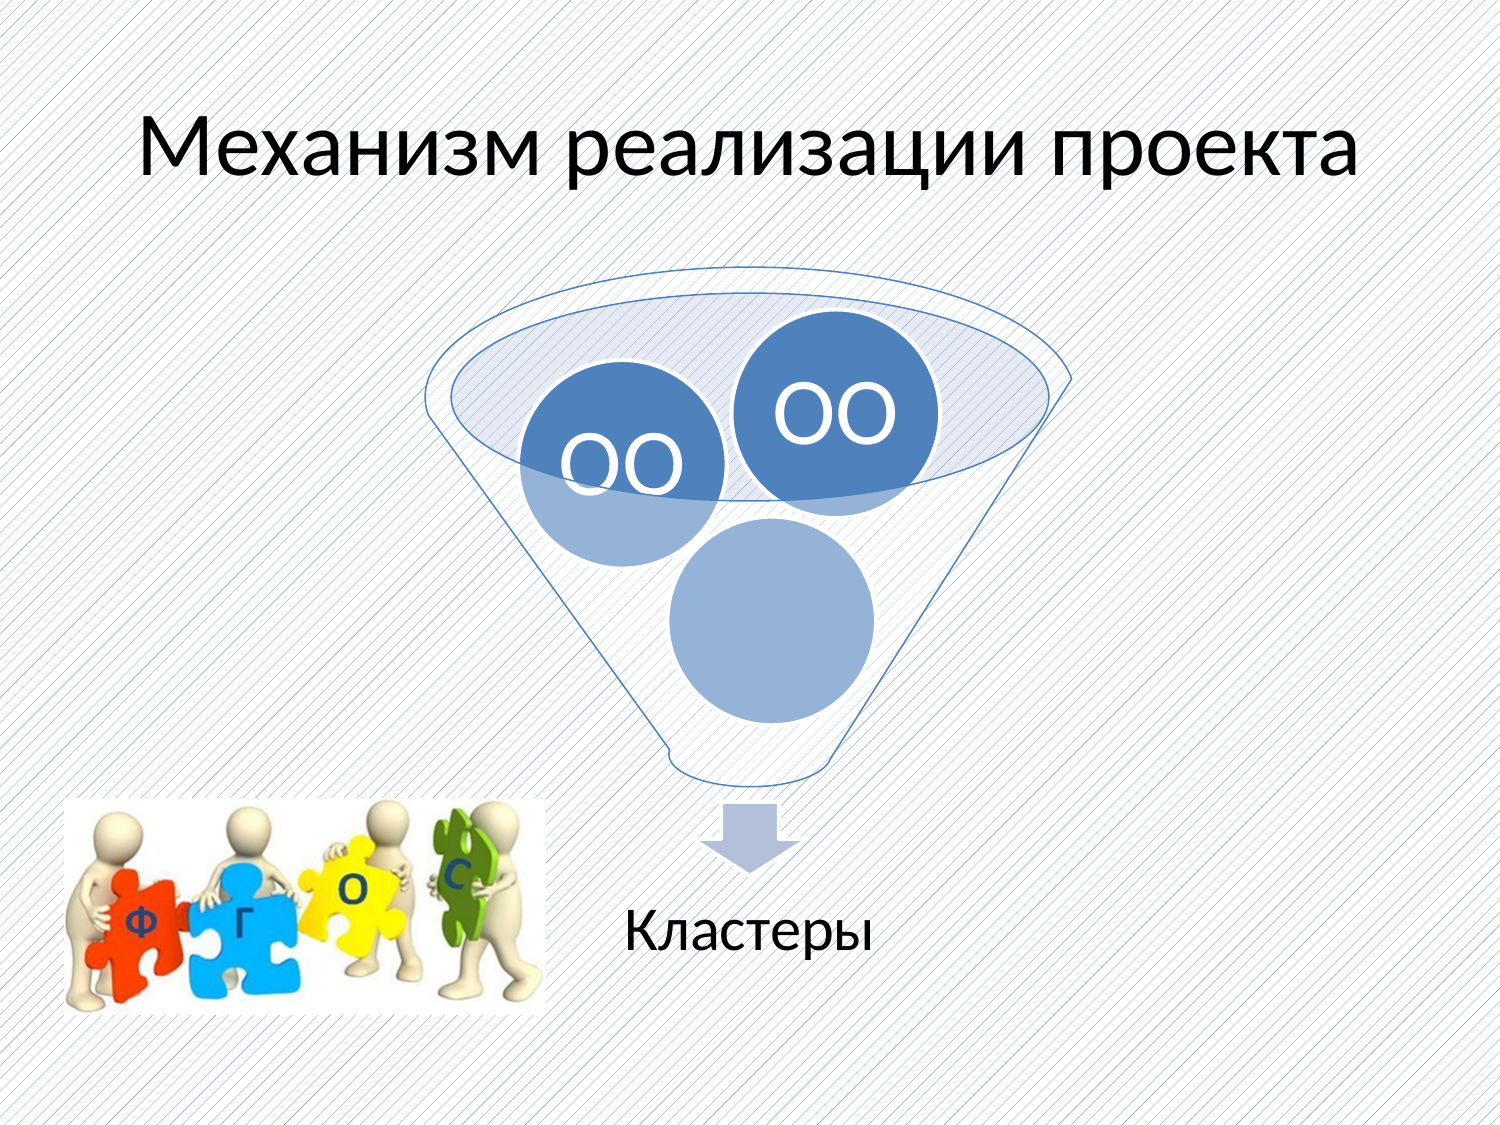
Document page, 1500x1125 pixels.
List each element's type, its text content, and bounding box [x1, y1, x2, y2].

title Механизм реализации проекта [75, 45, 1425, 233]
picture [64, 798, 547, 1016]
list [74, 262, 1426, 1006]
